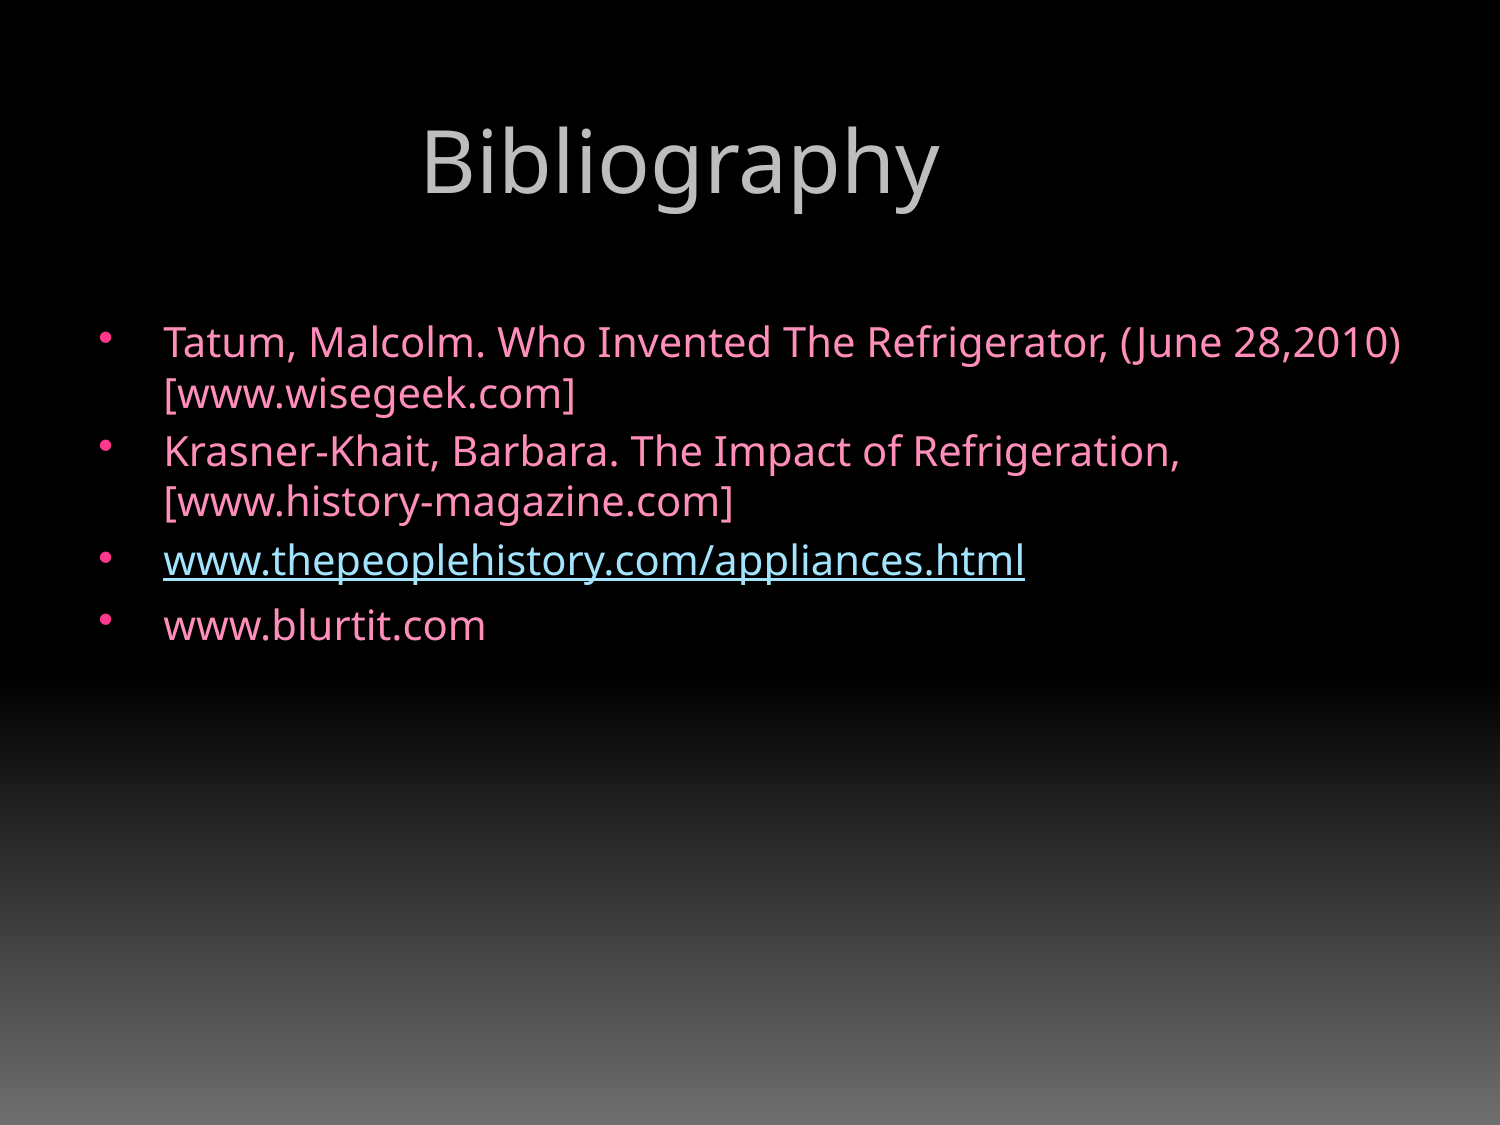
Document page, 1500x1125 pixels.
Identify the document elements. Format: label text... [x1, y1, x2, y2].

title Bibliography [75, 43, 1425, 274]
list Tatum, Malcolm. Who Invented The Refrigerator, (June 28,2010) [www.wisegeek.com] Krasner-Khait, Barbara. The Impact of Refrigeration, [www.history-magazine.com] www.thepeoplehistory.com/appliances.html www.blurtit.com [75, 308, 1425, 1059]
